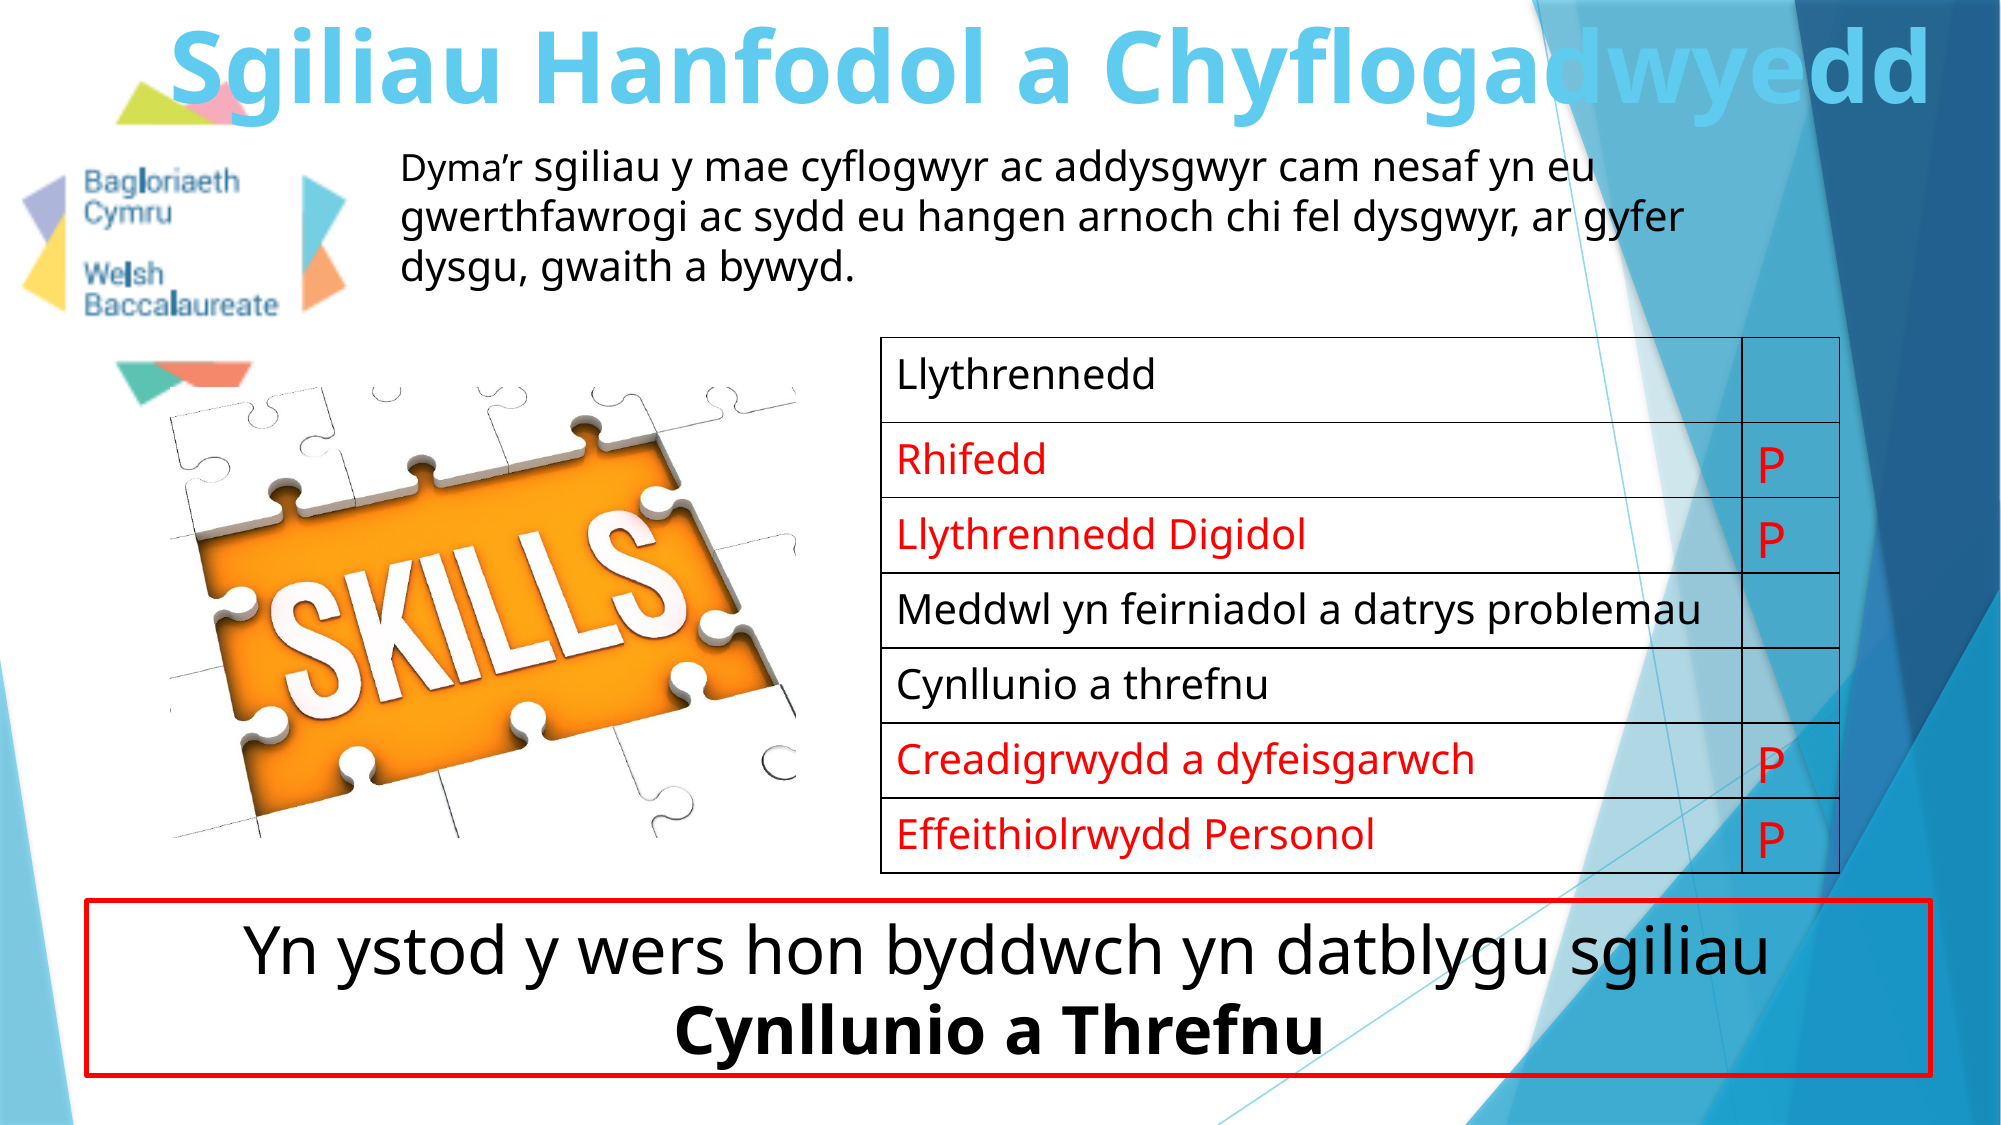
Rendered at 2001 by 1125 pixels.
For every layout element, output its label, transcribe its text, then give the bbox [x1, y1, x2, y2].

text_box Dyma’r sgiliau y mae cyflogwyr ac addysgwyr cam nesaf yn eu gwerthfawrogi ac sydd eu hangen arnoch chi fel dysgwyr, ar gyfer dysgu, gwaith a bywyd. [390, 132, 1782, 298]
table_cell P [1743, 799, 1839, 872]
table_cell [1743, 574, 1839, 647]
picture [4, 68, 797, 838]
table_cell [1743, 649, 1839, 722]
table_cell P [1743, 498, 1839, 572]
table_cell Rhifedd [882, 423, 1741, 497]
text_box Sgiliau Hanfodol a Chyflogadwyedd [127, 0, 1978, 132]
table_cell Llythrennedd Digidol [882, 498, 1741, 572]
table_cell Creadigrwydd a dyfeisgarwch [882, 724, 1741, 797]
table_cell Effeithiolrwydd Personol [882, 799, 1741, 872]
text_box Yn ystod y wers hon byddwch yn datblygu sgiliau Cynllunio a Threfnu [86, 900, 1931, 1076]
table_cell P [1743, 423, 1839, 497]
table_header Llythrennedd [882, 338, 1741, 422]
table_cell Cynllunio a threfnu [882, 649, 1741, 722]
table_cell P [1743, 724, 1839, 797]
table_cell Meddwl yn feirniadol a datrys problemau [882, 574, 1741, 647]
table_header [1743, 338, 1839, 422]
